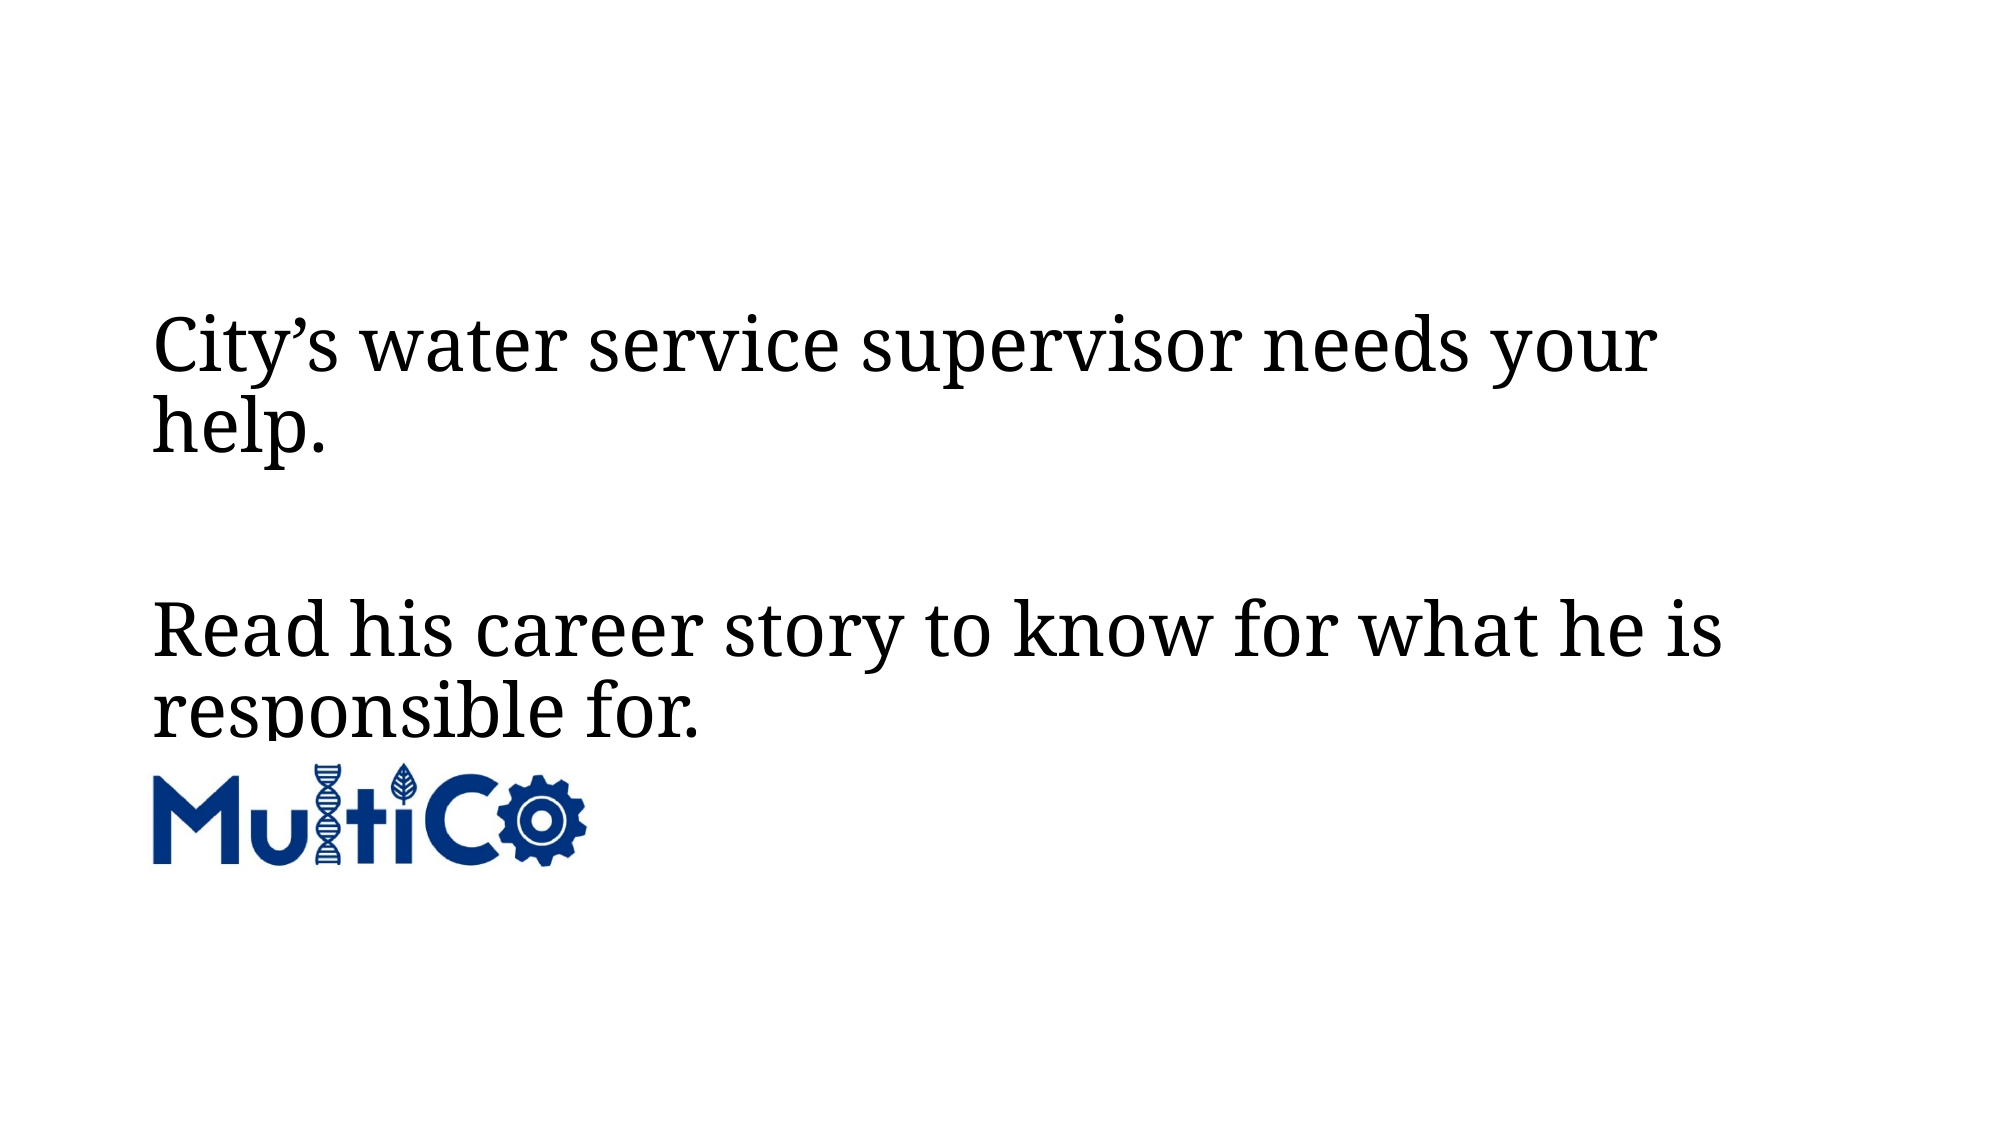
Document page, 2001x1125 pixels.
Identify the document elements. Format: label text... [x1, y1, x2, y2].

list City’s water service supervisor needs your help. Read his career story to know for what he is responsible for. [137, 299, 1863, 1014]
picture [137, 741, 603, 888]
